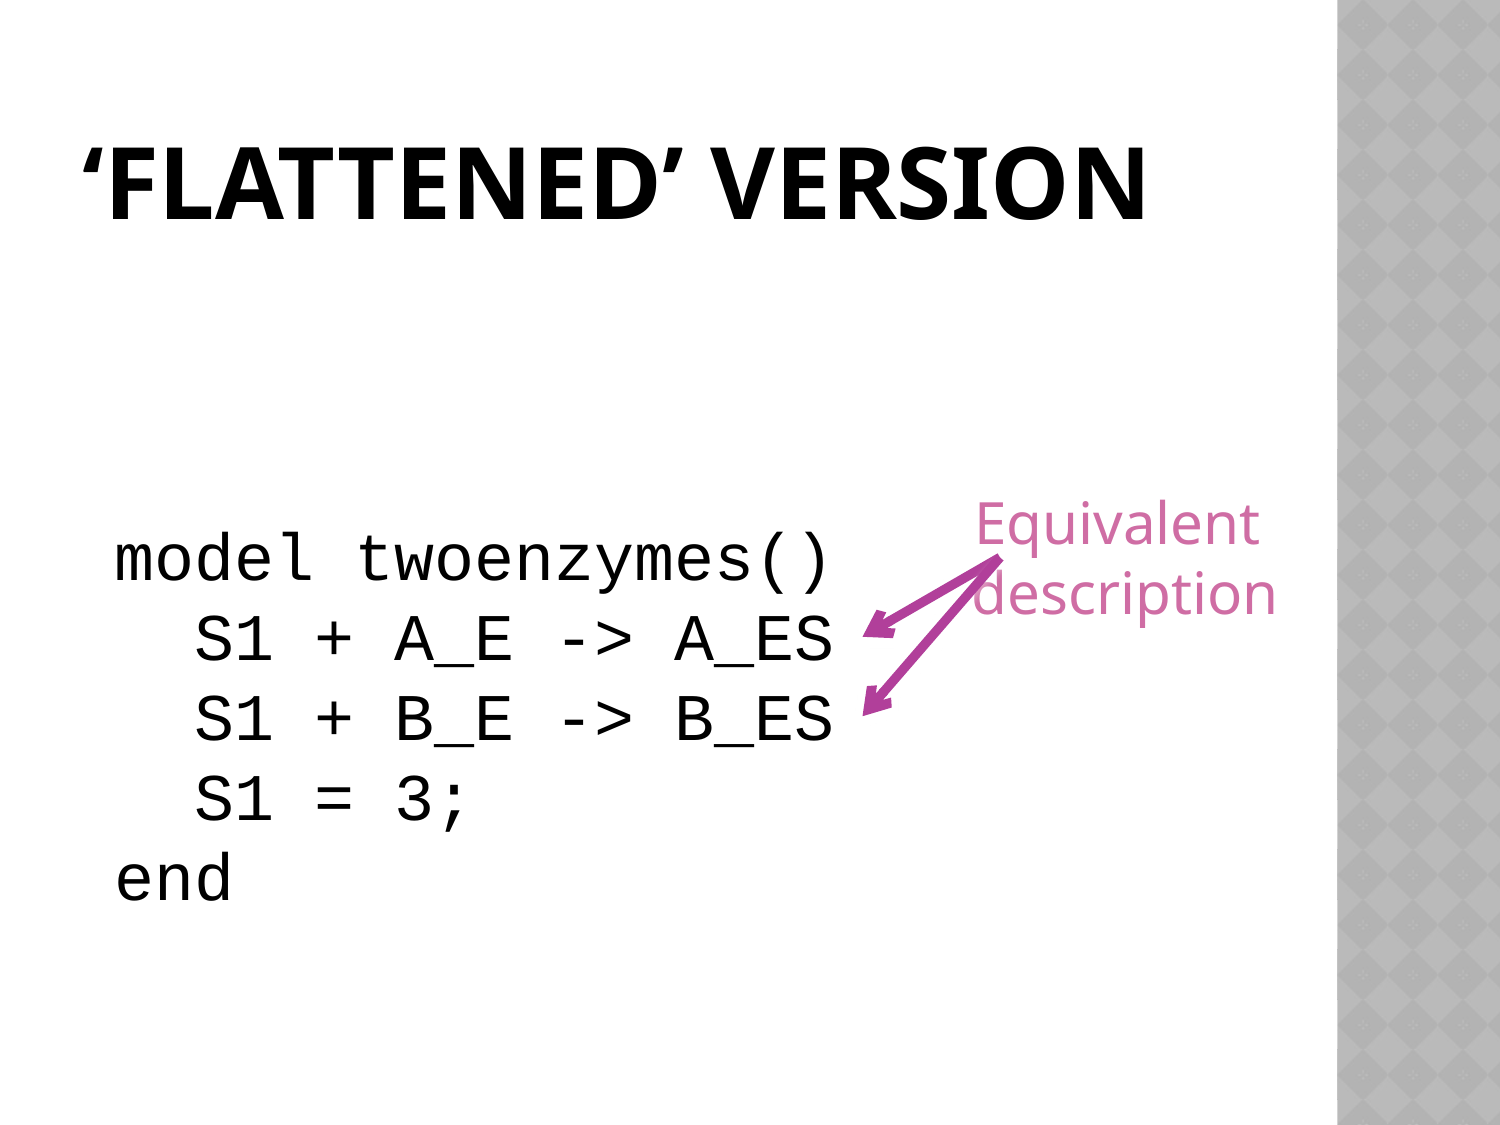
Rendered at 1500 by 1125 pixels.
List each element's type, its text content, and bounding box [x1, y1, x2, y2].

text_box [861, 556, 1001, 717]
text_box model twoenzymes() S1 + A_E -> A_ES S1 + B_E -> B_ES S1 = 3; end [99, 506, 1463, 922]
text_box Equivalent description [950, 479, 1300, 634]
title ‘Flattened’ version [75, 52, 1263, 240]
